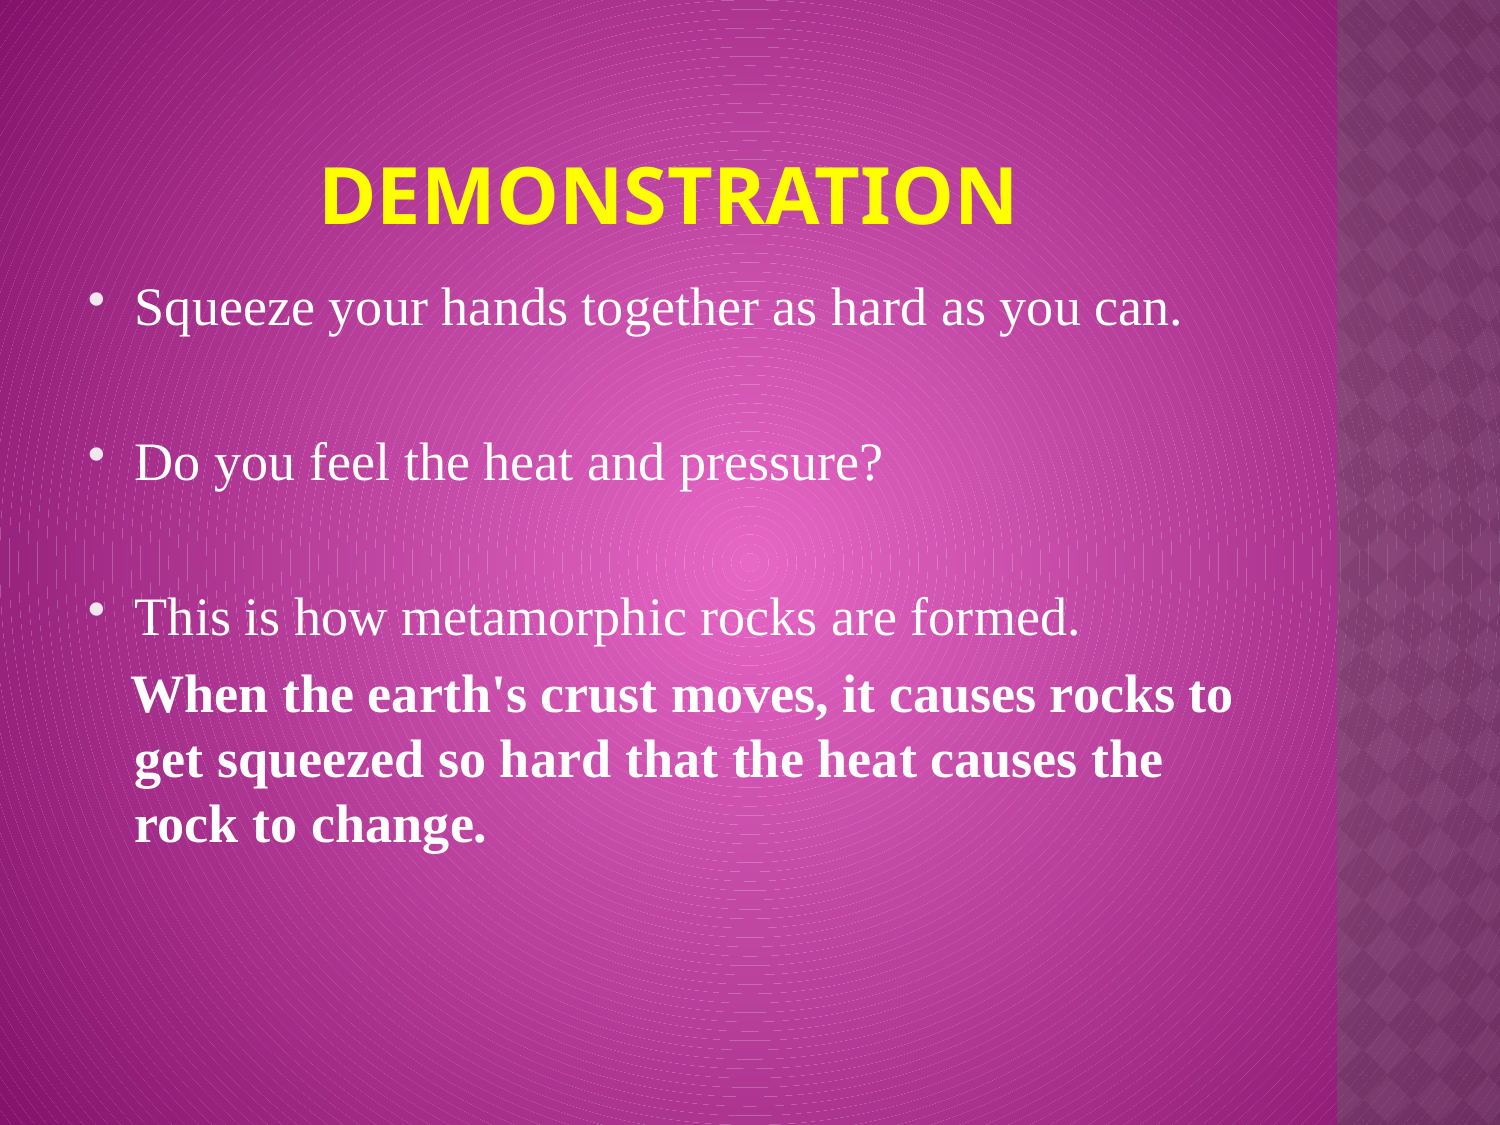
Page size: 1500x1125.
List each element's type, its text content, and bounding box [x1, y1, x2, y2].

title demonstration [75, 52, 1263, 240]
list Squeeze your hands together as hard as you can. Do you feel the heat and pressure? This is how metamorphic rocks are formed. When the earth's crust moves, it causes rocks to get squeezed so hard that the heat causes the rock to change. [75, 264, 1263, 1059]
